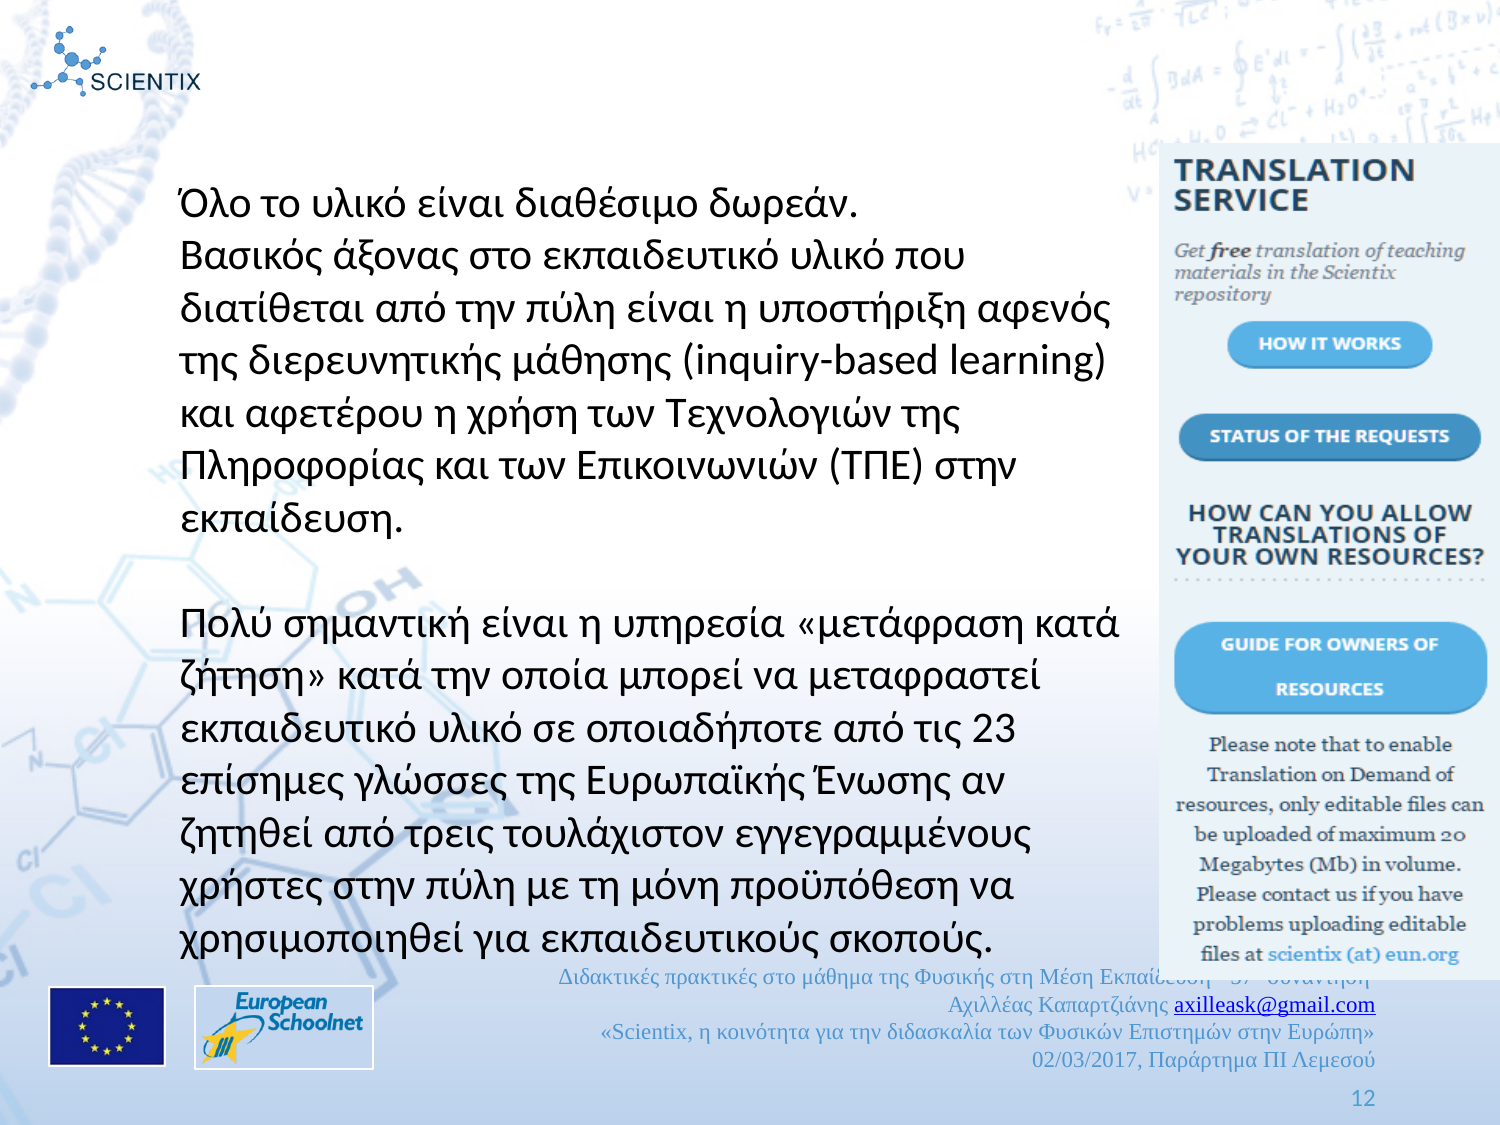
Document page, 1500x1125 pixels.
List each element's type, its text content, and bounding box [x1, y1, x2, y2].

text_box Όλο το υλικό είναι διαθέσιμο δωρεάν. Βασικός άξονας στο εκπαιδευτικό υλικό που διατίθεται από την πύλη είναι η υποστήριξη αφενός της διερευνητικής μάθησης (inquiry-based learning) και αφετέρου η χρήση των Τεχνολογιών της Πληροφορίας και των Επικοινωνιών (ΤΠΕ) στην εκπαίδευση. Πολύ σημαντική είναι η υπηρεσία «μετάφραση κατά ζήτηση» κατά την οποία μπορεί να μεταφραστεί εκπαιδευτικό υλικό σε οποιαδήποτε από τις 23 επίσημες γλώσσες της Ευρωπαϊκής Ένωσης αν ζητηθεί από τρεις τουλάχιστον εγγεγραμμένους χρήστες στην πύλη με τη μόνη προϋπόθεση να χρησιμοποιηθεί για εκπαιδευτικούς σκοπούς. [165, 143, 1160, 1096]
picture [0, 0, 1500, 1125]
